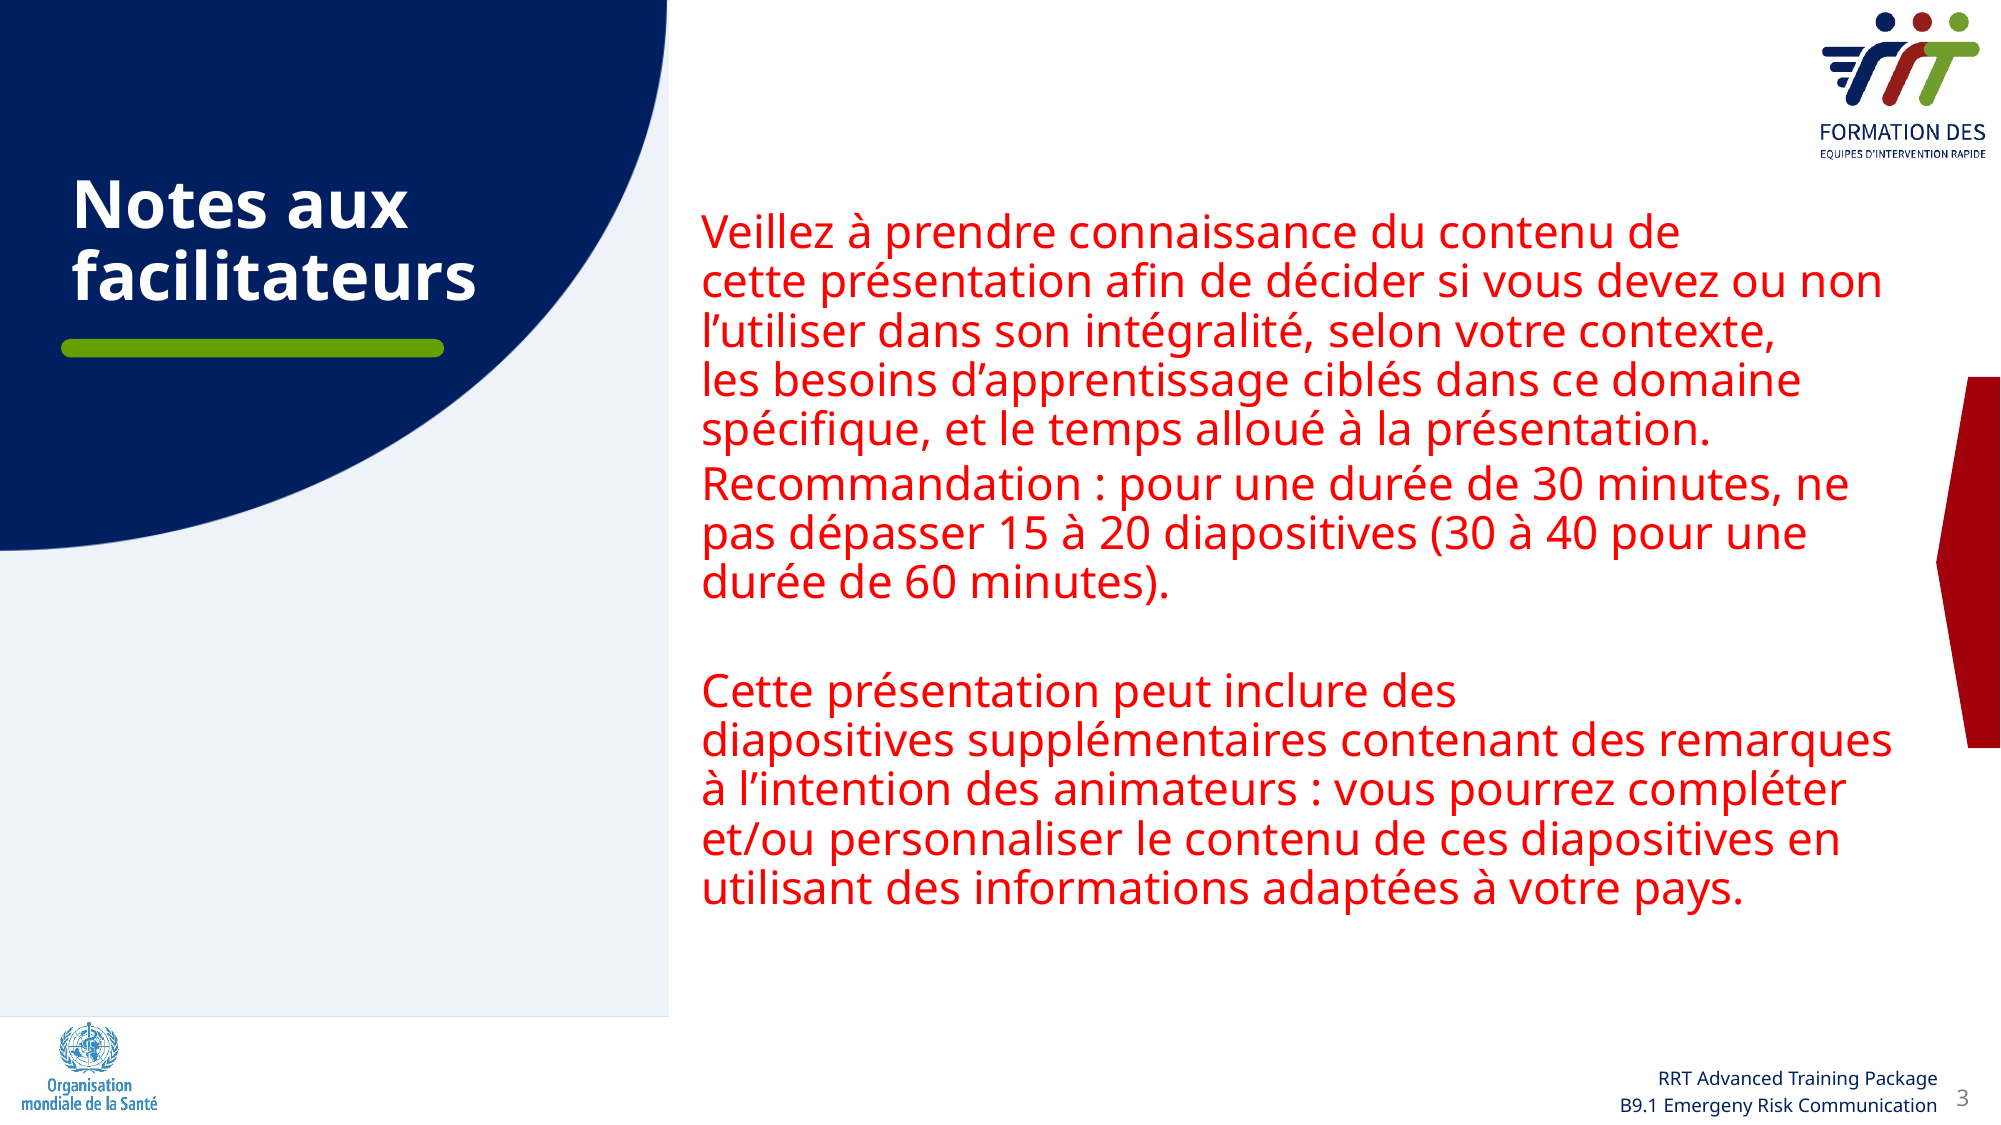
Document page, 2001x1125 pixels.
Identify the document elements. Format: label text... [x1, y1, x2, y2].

picture [20, 1020, 158, 1111]
picture [0, 0, 669, 1018]
list Veillez à prendre connaissance du contenu de cette présentation afin de décider si vous devez ou non l’utiliser dans son intégralité, selon votre contexte, les besoins d’apprentissage ciblés dans ce domaine spécifique, et le temps alloué à la présentation. Recommandation : pour une durée de 30 minutes, ne pas dépasser 15 à 20 diapositives (30 à 40 pour une durée de 60 minutes). Cette présentation peut inclure des diapositives supplémentaires contenant des remarques à l’intention des animateurs : vous pourrez compléter et/ou personnaliser le contenu de ces diapositives en utilisant des informations adaptées à votre pays. [700, 208, 1918, 1049]
picture [1820, 11, 1986, 160]
title Notes aux facilitateurs [63, 143, 601, 343]
